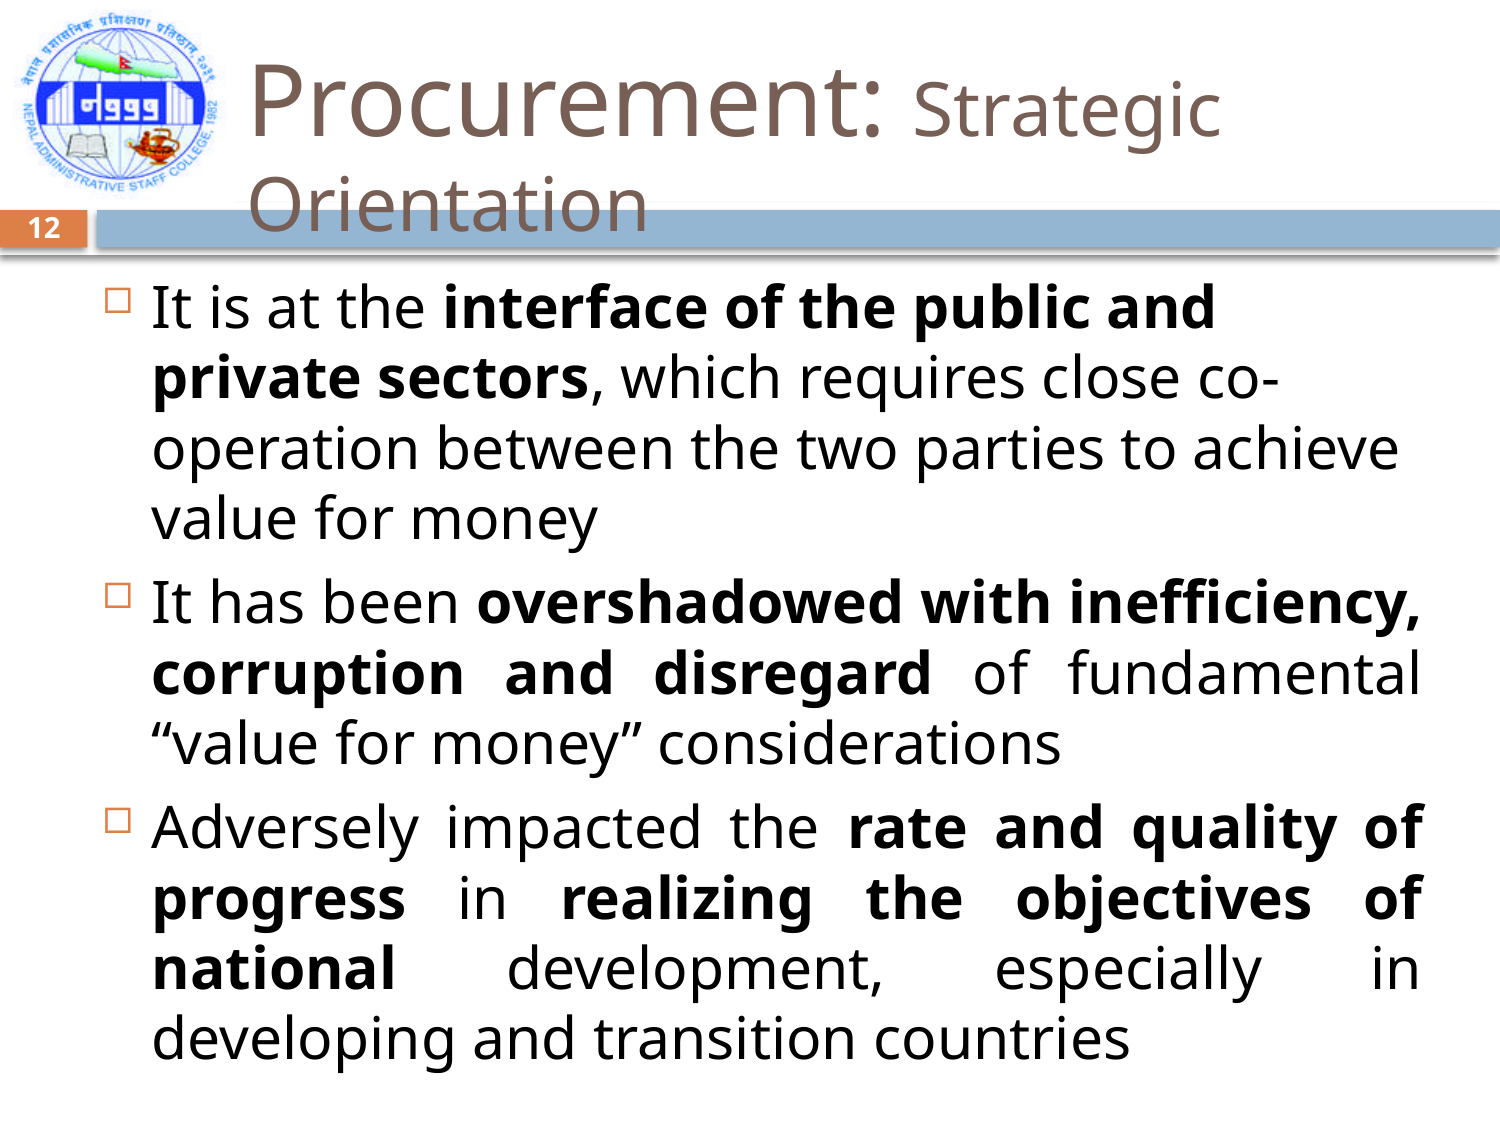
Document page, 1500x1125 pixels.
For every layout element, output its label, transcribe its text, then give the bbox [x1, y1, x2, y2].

slide_number 12 [0, 208, 88, 249]
text_box Procurement: Strategic Orientation [231, 28, 1438, 254]
list It is at the interface of the public and private sectors, which requires close co-operation between the two parties to achieve value for money It has been overshadowed with inefficiency, corruption and disregard of fundamental “value for money” considerations Adversely impacted the rate and quality of progress in realizing the objectives of national development, especially in developing and transition countries [87, 262, 1438, 1109]
picture [1, 0, 236, 208]
